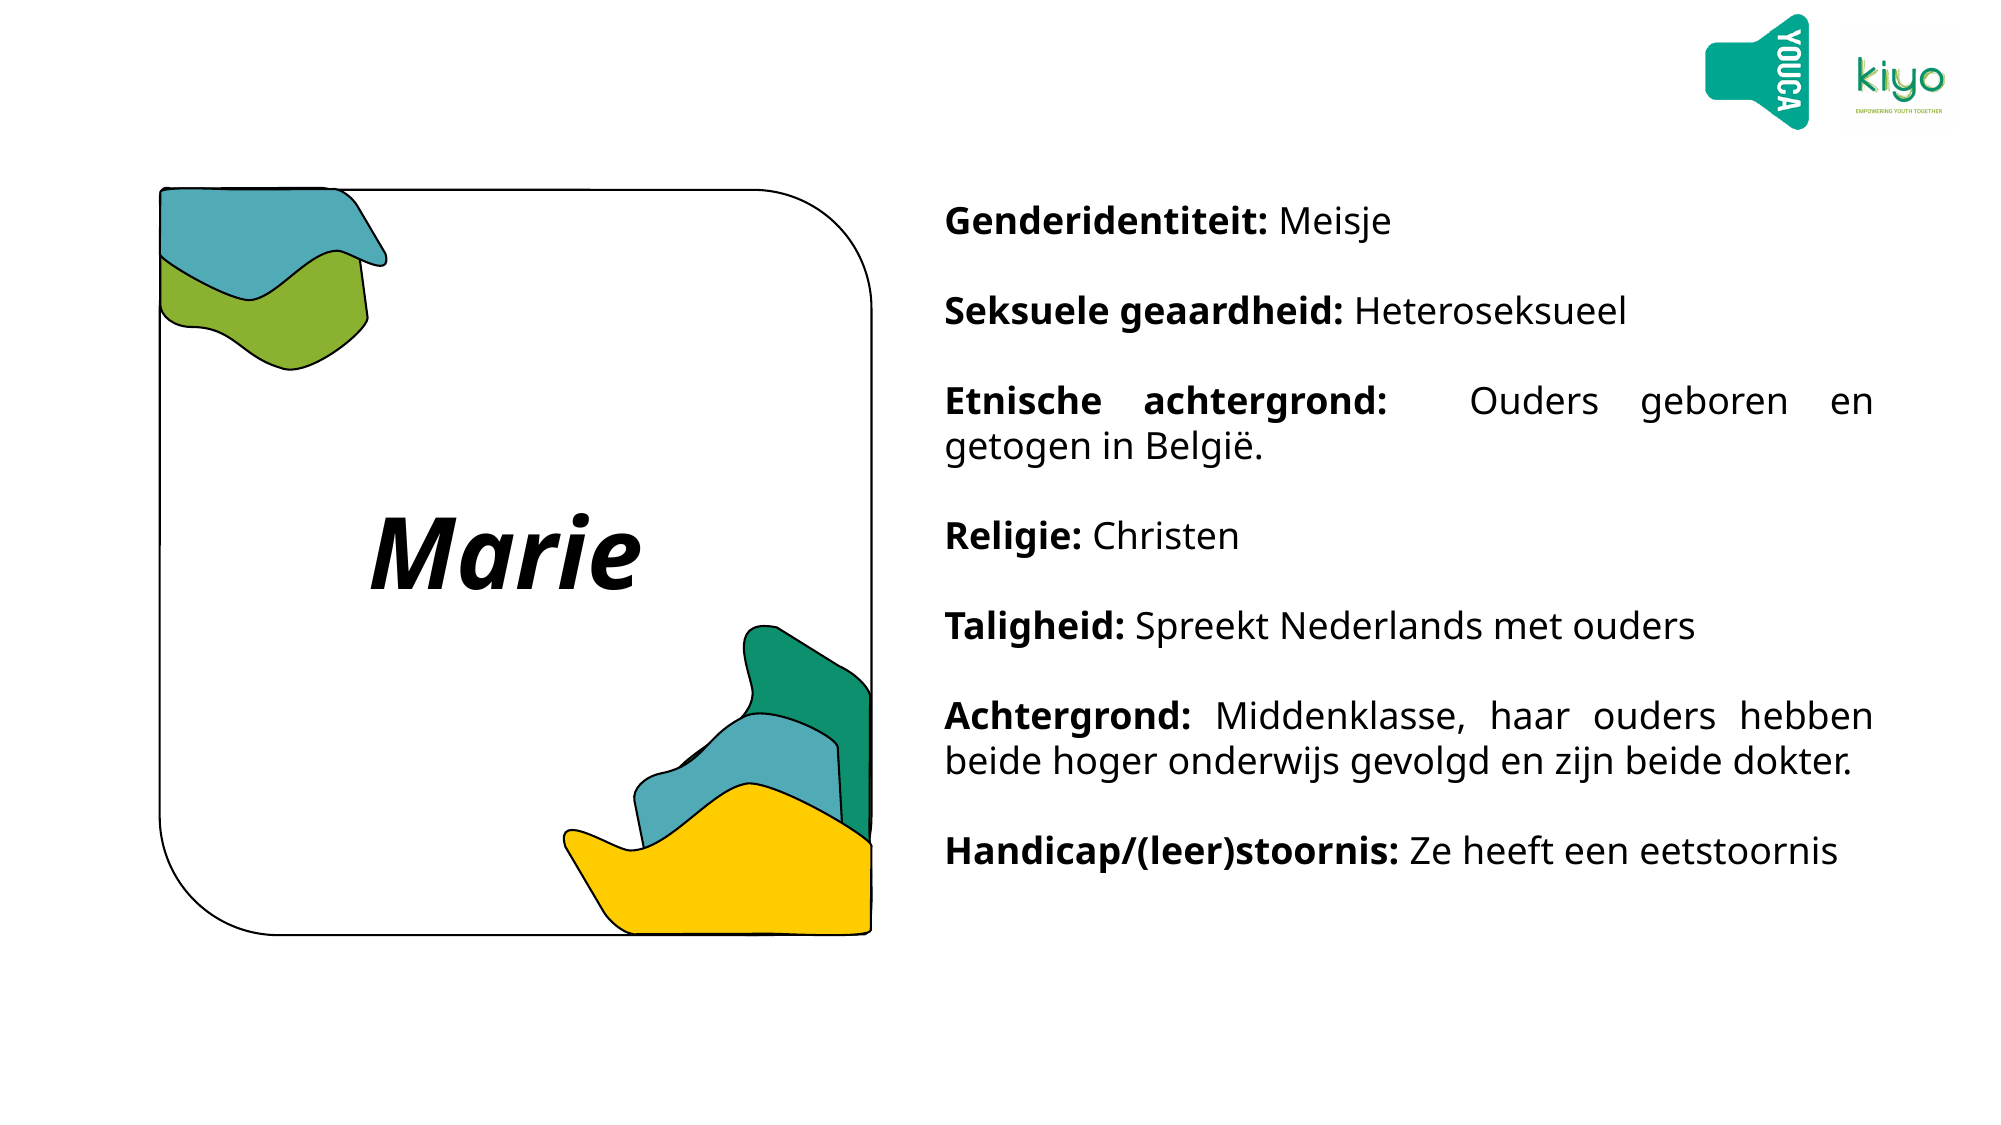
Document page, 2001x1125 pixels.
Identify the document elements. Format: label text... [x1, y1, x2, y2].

text_box Genderidentiteit: Meisje Seksuele geaardheid: Heteroseksueel Etnische achtergrond: Ouders geboren en getogen in België. Religie: Christen Taligheid: Spreekt Nederlands met ouders Achtergrond: Middenklasse, haar ouders hebben beide hoger onderwijs gevolgd en zijn beide dokter. Handicap/(leer)stoornis: Ze heeft een eetstoornis [929, 189, 1890, 925]
text_box [740, 624, 872, 841]
text_box [562, 782, 873, 937]
picture [1843, 23, 1954, 134]
text_box [159, 252, 369, 371]
text_box Marie [353, 481, 747, 617]
text_box [158, 188, 873, 937]
picture [1689, 4, 1825, 139]
text_box [633, 712, 843, 847]
text_box [158, 187, 388, 302]
